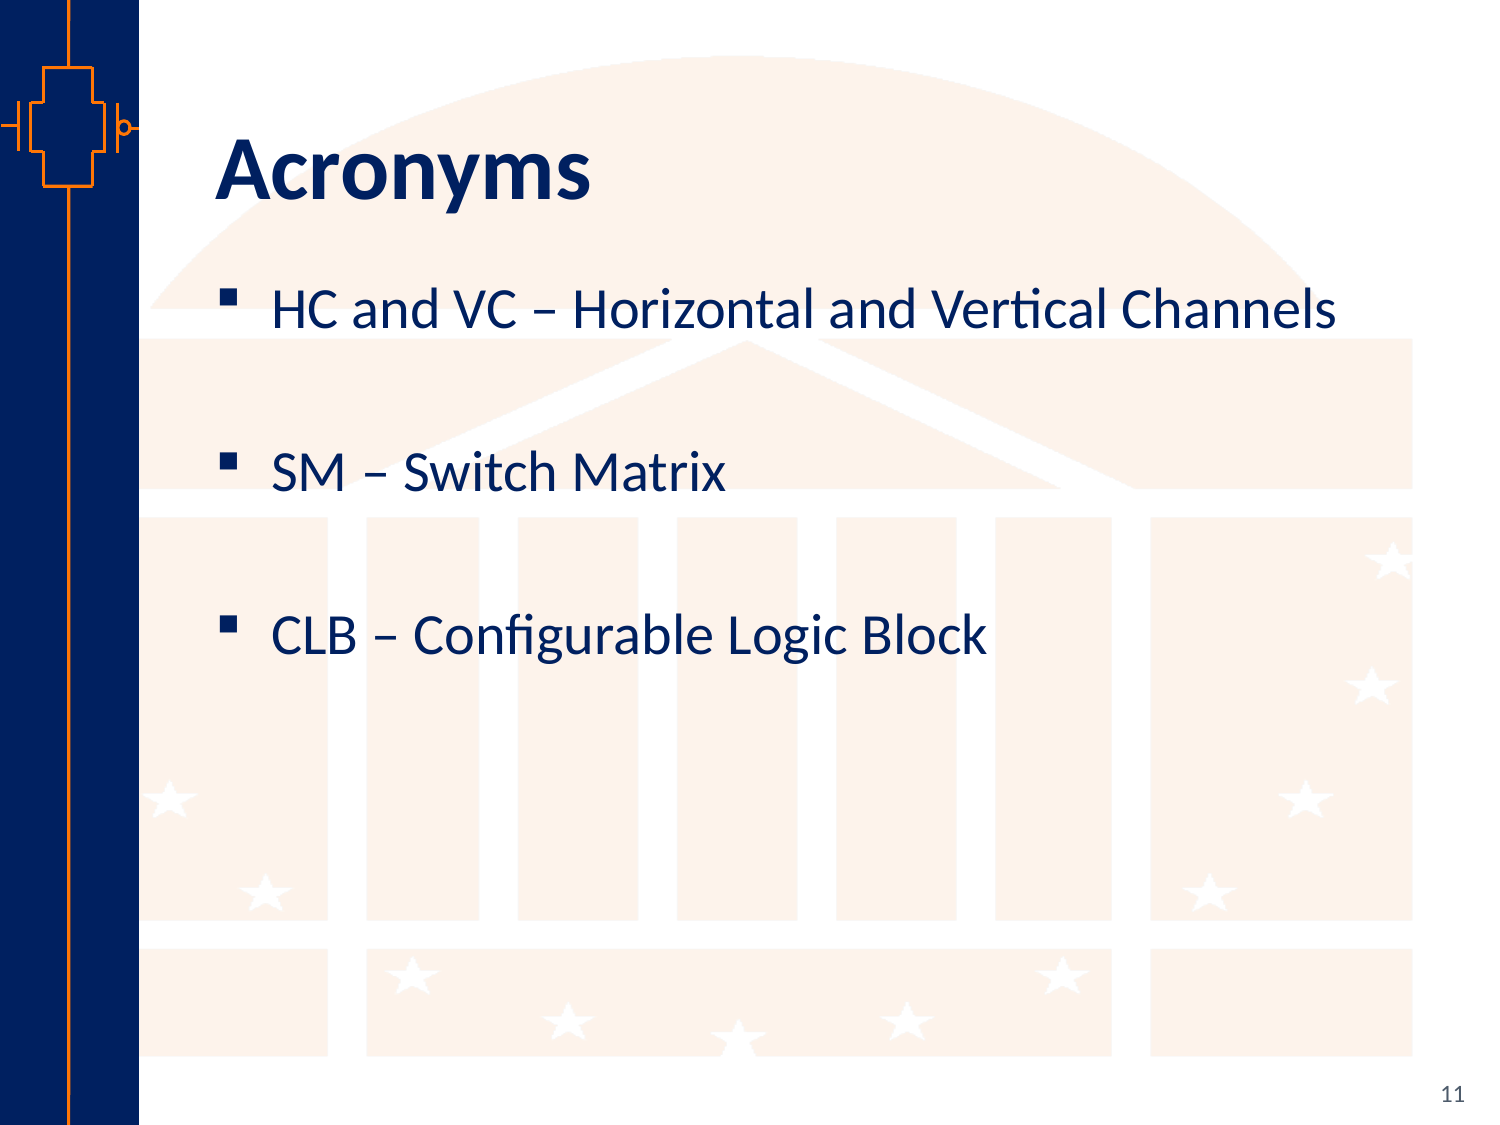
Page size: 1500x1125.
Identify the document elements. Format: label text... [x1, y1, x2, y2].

list HC and VC – Horizontal and Vertical Channels SM – Switch Matrix CLB – Configurable Logic Block [200, 262, 1425, 988]
title Acronyms [200, 37, 1388, 225]
slide_number 11 [1425, 1062, 1488, 1123]
